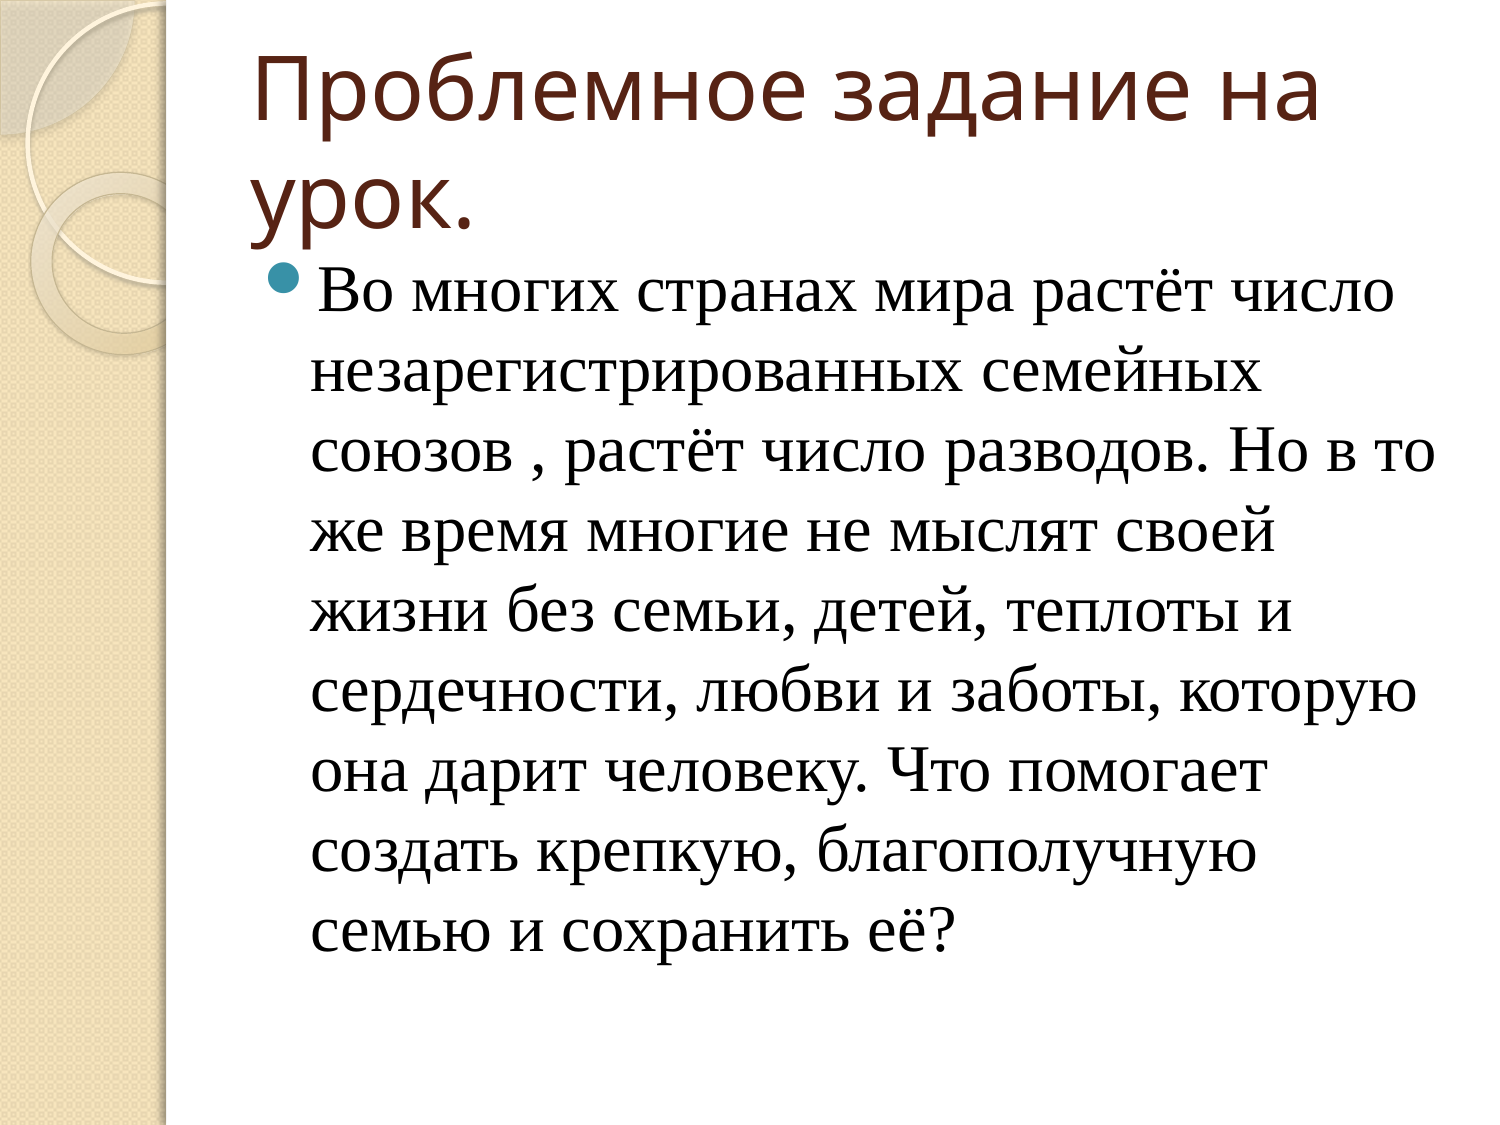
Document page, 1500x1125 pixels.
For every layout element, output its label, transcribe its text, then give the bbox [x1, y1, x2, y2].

title Проблемное задание на урок. [235, 45, 1466, 233]
list Во многих странах мира растёт число незарегистрированных семейных союзов , растёт число разводов. Но в то же время многие не мыслят своей жизни без семьи, детей, теплоты и сердечности, любви и заботы, которую она дарит человеку. Что помогает создать крепкую, благополучную семью и сохранить её? [235, 237, 1466, 1025]
